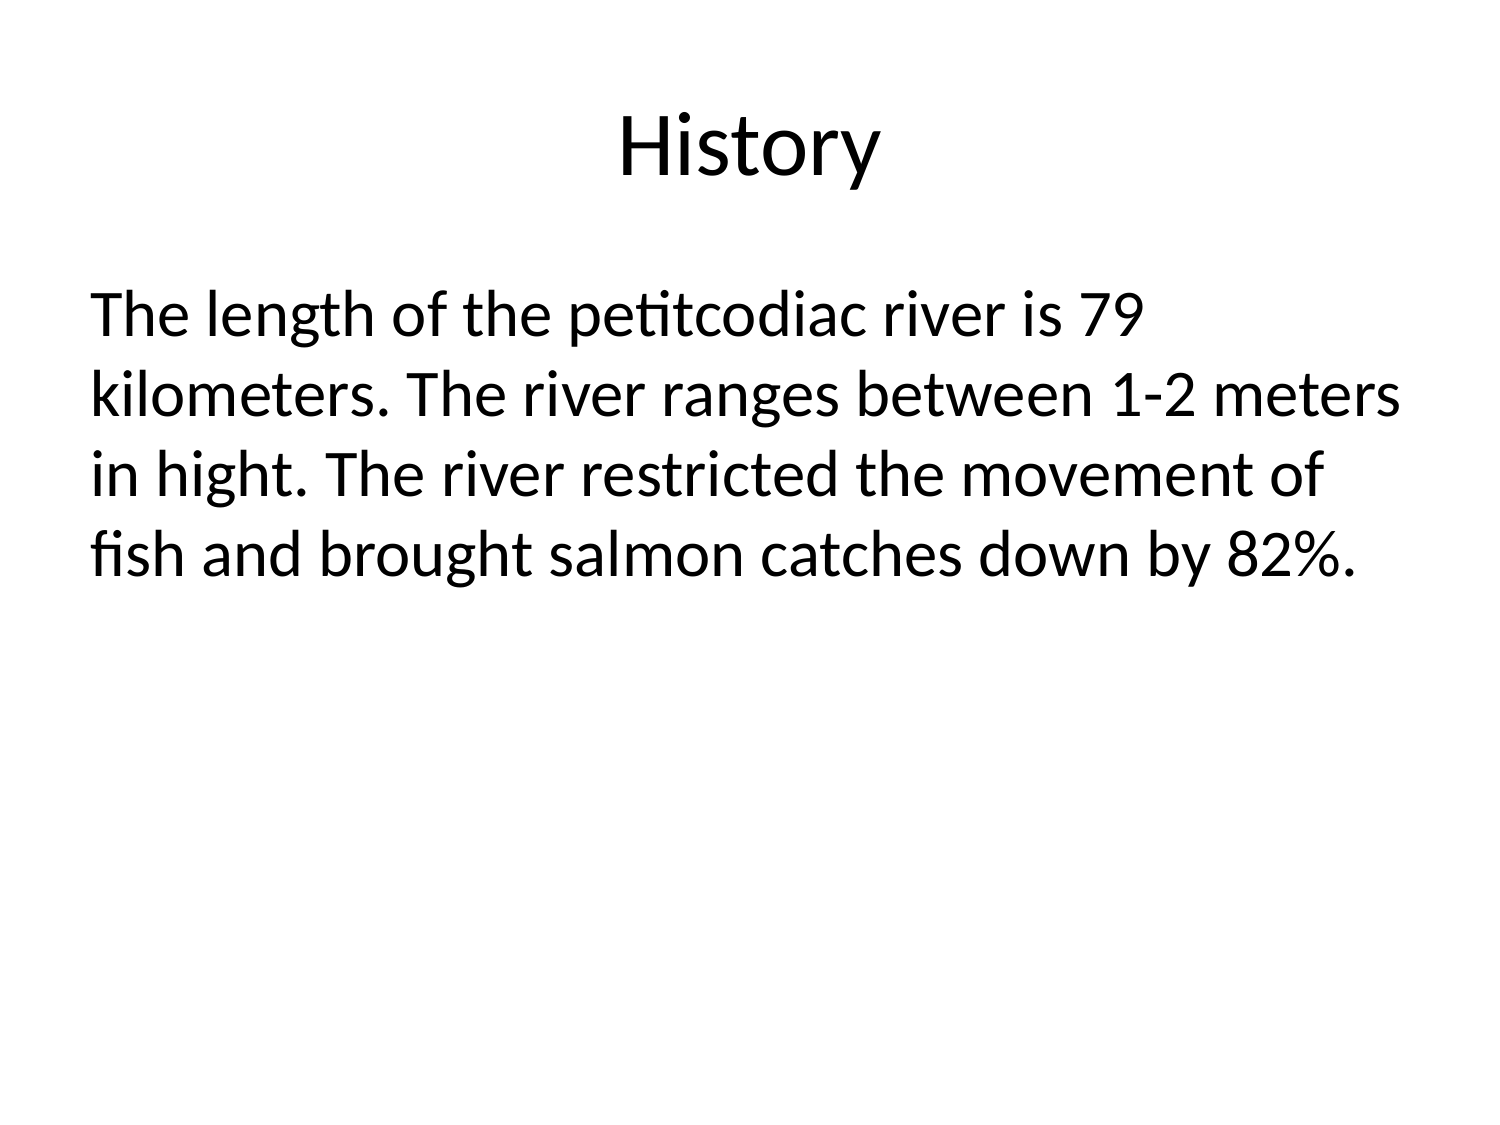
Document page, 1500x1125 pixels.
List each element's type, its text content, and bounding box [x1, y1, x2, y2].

title History [75, 45, 1425, 233]
list The length of the petitcodiac river is 79 kilometers. The river ranges between 1-2 meters in hight. The river restricted the movement of fish and brought salmon catches down by 82%. [75, 262, 1425, 1005]
